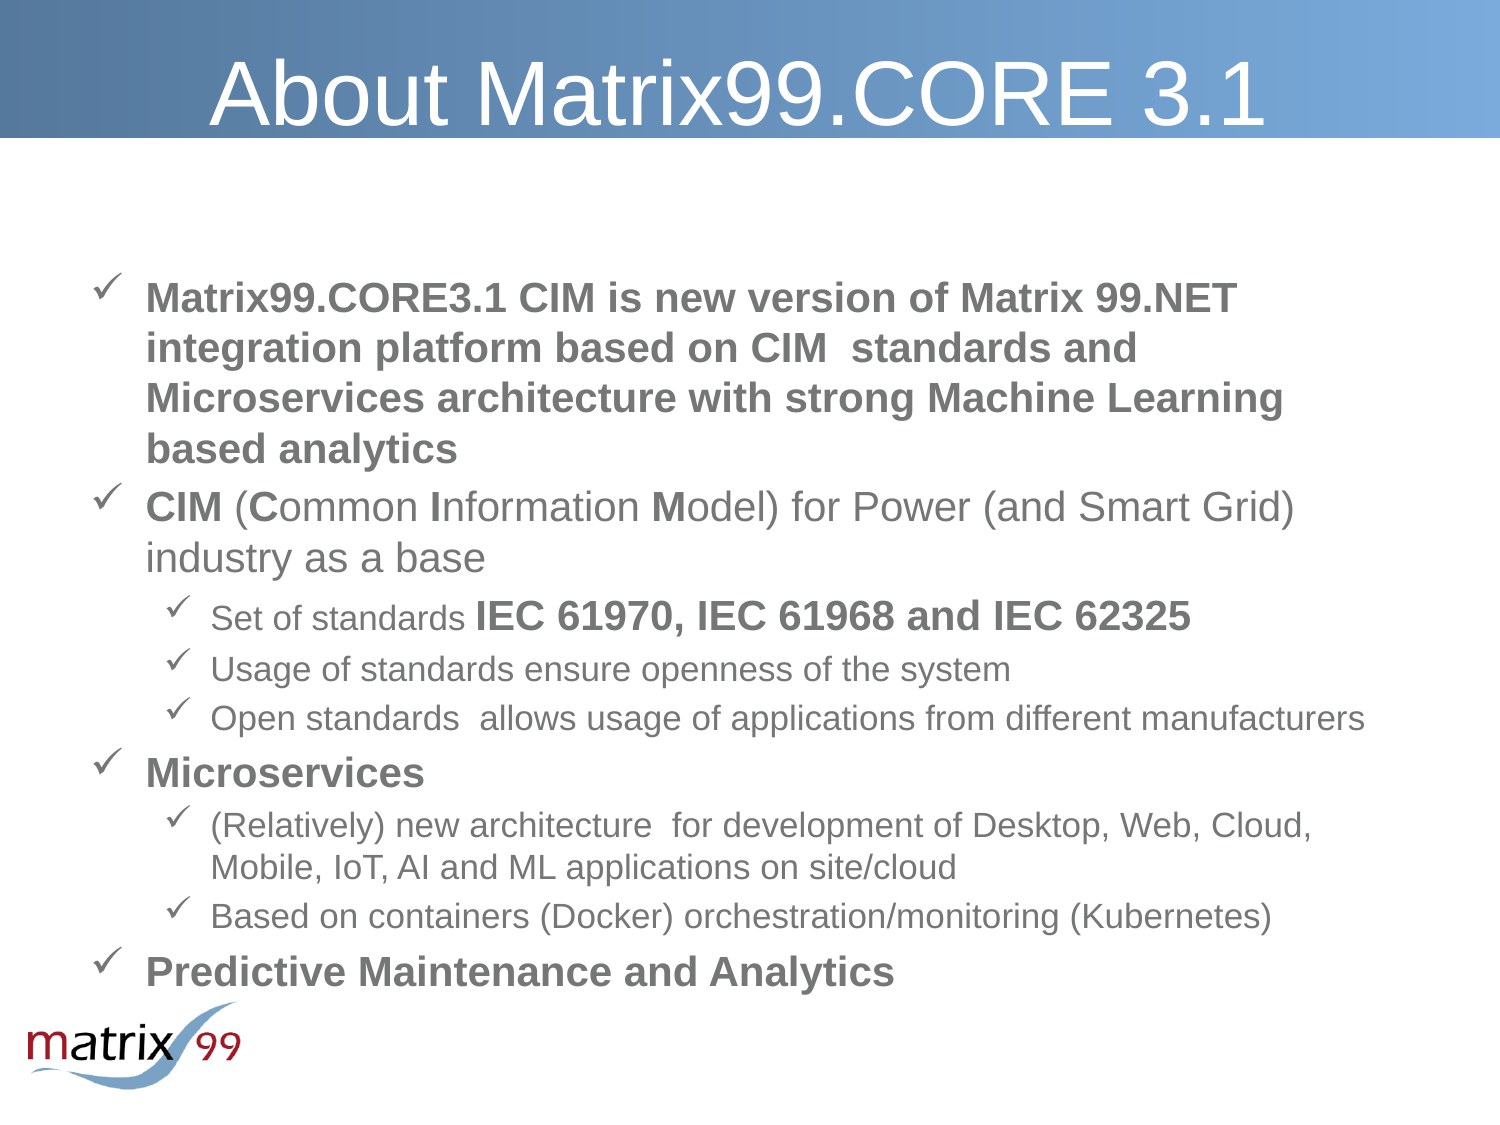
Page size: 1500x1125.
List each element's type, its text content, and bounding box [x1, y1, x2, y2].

title About Matrix99.CORE 3.1 [64, 0, 1415, 183]
list Matrix99.CORE3.1 CIM is new version of Matrix 99.NET integration platform based on CIM standards and Microservices architecture with strong Machine Learning based analytics CIM (Common Information Model) for Power (and Smart Grid) industry as a base Set of standards IEC 61970, IEC 61968 and IEC 62325 Usage of standards ensure openness of the system Open standards allows usage of applications from different manufacturers Microservices (Relatively) new architecture for development of Desktop, Web, Cloud, Mobile, IoT, AI and ML applications on site/cloud Based on containers (Docker) orchestration/monitoring (Kubernetes) Predictive Maintenance and Analytics [75, 262, 1425, 1005]
picture [28, 1000, 261, 1110]
